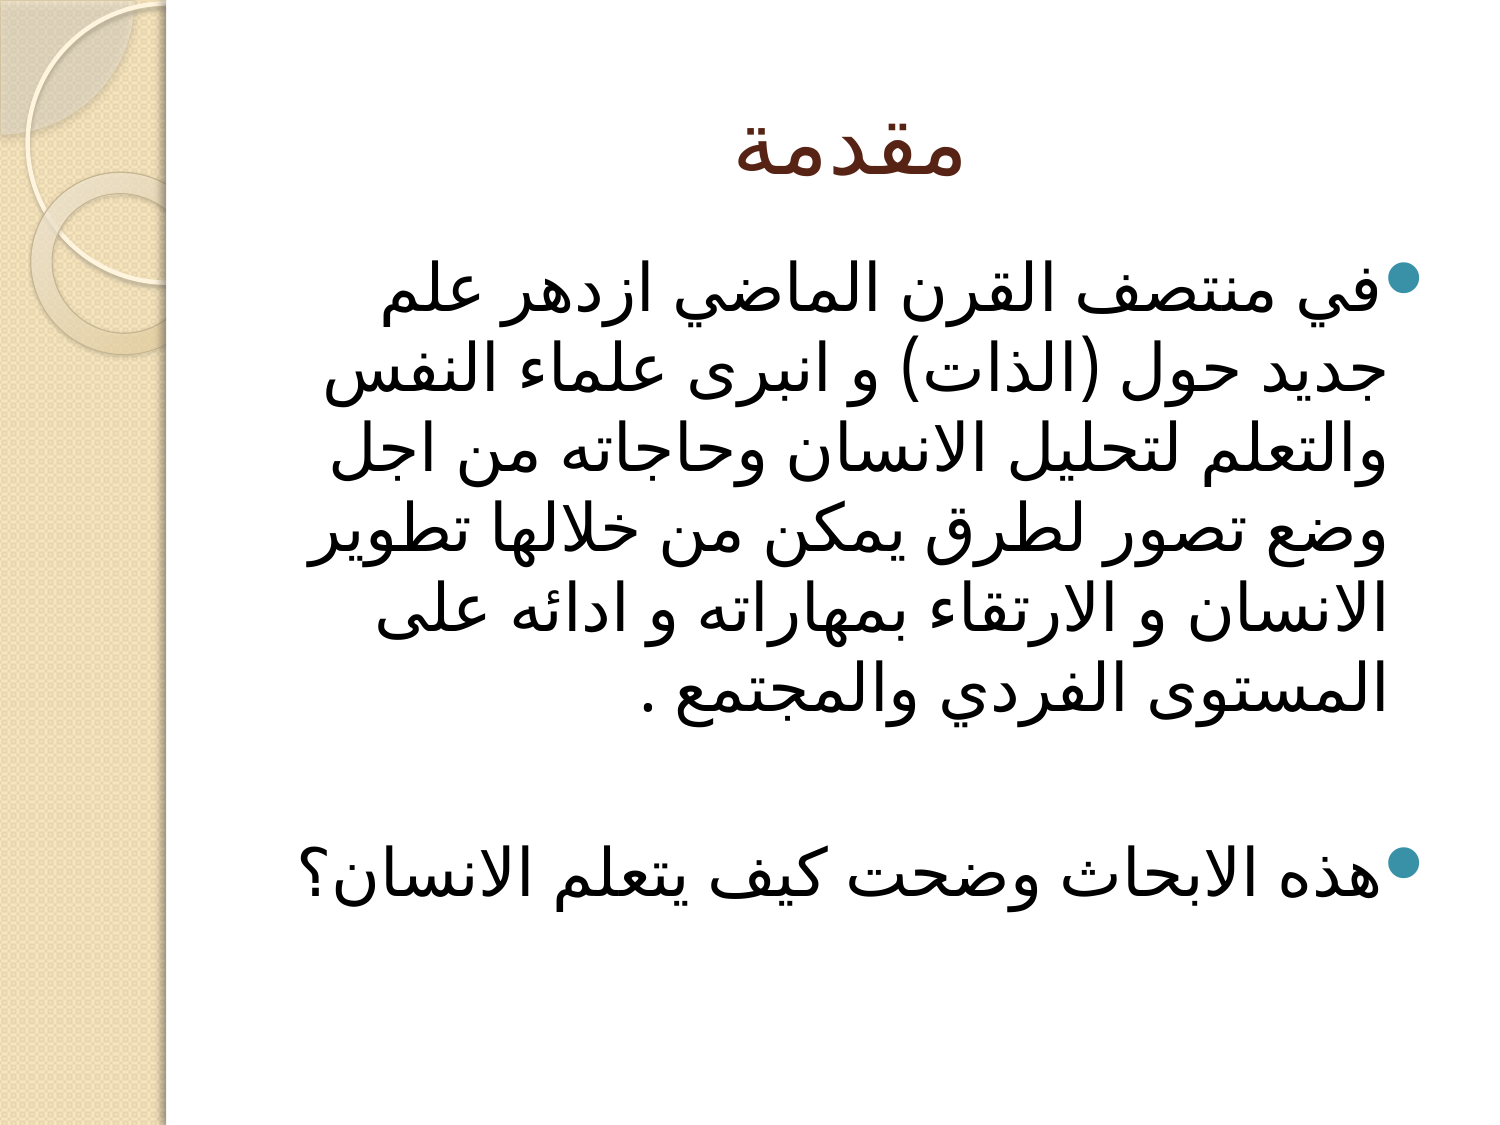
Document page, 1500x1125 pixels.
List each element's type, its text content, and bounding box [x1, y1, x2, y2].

list في منتصف القرن الماضي ازدهر علم جديد حول (الذات) و انبرى علماء النفس والتعلم لتحليل الانسان وحاجاته من اجل وضع تصور لطرق يمكن من خلالها تطوير الانسان و الارتقاء بمهاراته و ادائه على المستوى الفردي والمجتمع . هذه الابحاث وضحت كيف يتعلم الانسان؟ [235, 237, 1466, 1025]
title مقدمة [235, 45, 1466, 233]
